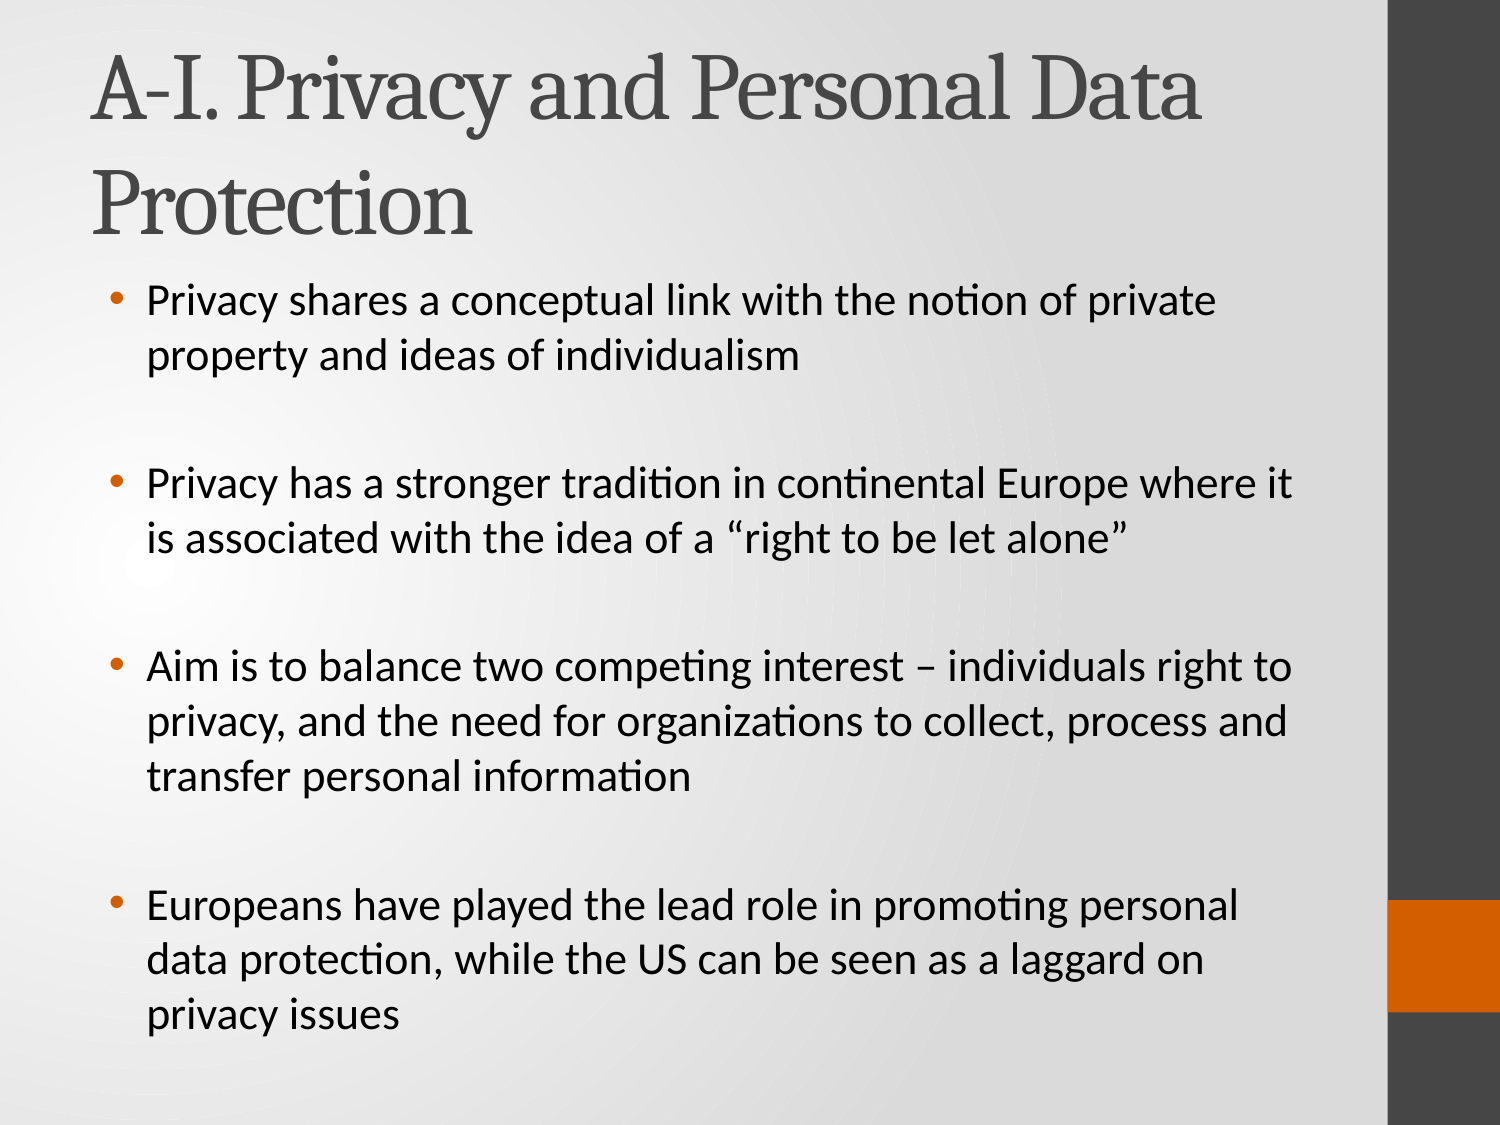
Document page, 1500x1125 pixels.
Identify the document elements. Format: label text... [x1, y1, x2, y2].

title A-I. Privacy and Personal Data Protection [75, 45, 1325, 233]
list Privacy shares a conceptual link with the notion of private property and ideas of individualism Privacy has a stronger tradition in continental Europe where it is associated with the idea of a “right to be let alone” Aim is to balance two competing interest – individuals right to privacy, and the need for organizations to collect, process and transfer personal information Europeans have played the lead role in promoting personal data protection, while the US can be seen as a laggard on privacy issues [75, 262, 1325, 1050]
